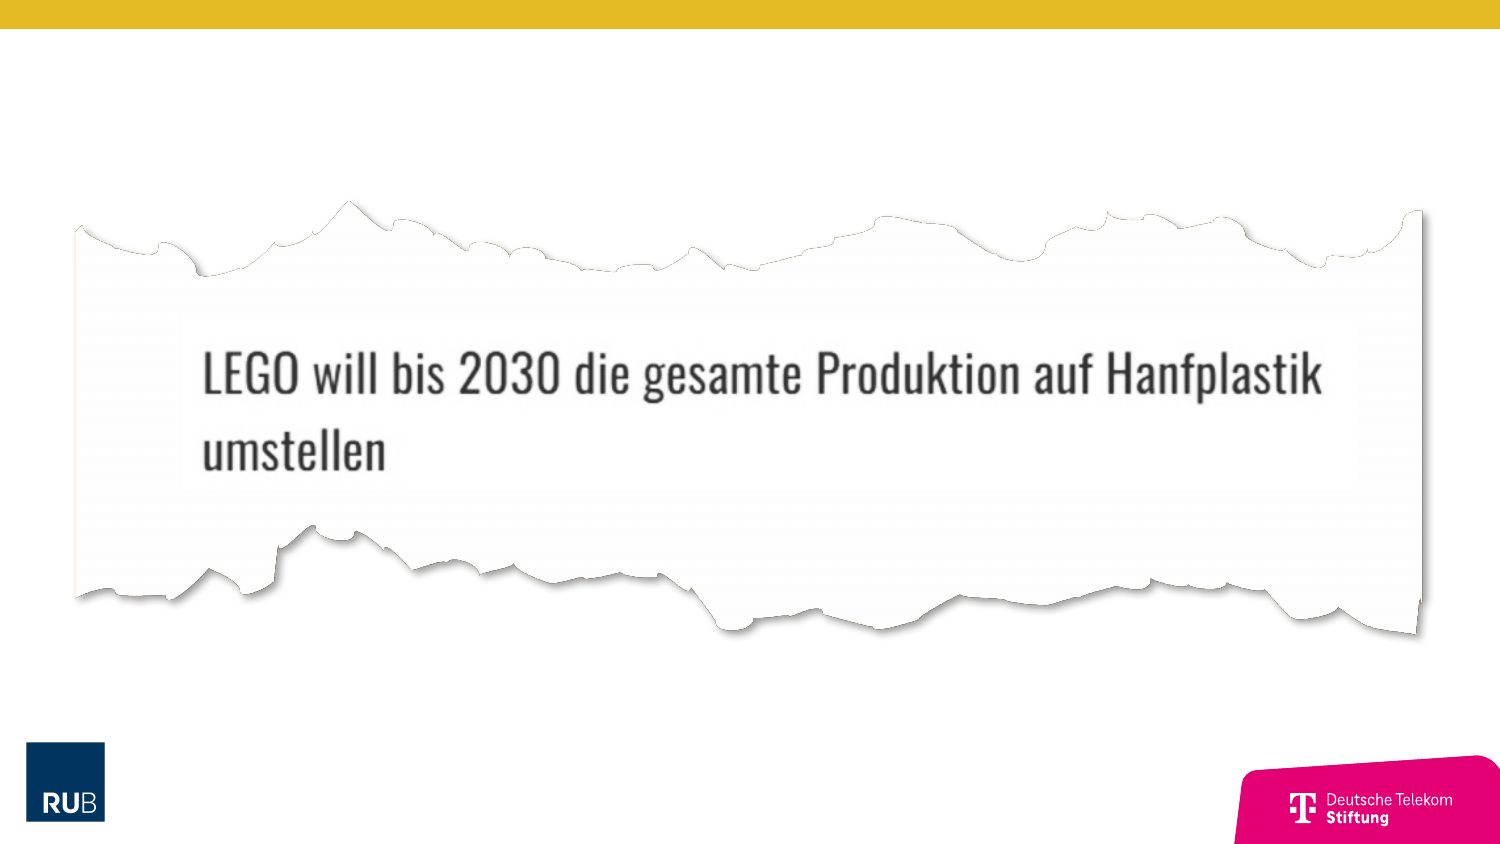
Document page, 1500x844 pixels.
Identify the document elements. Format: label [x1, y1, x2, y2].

picture [54, 177, 1450, 666]
picture [23, 740, 108, 824]
